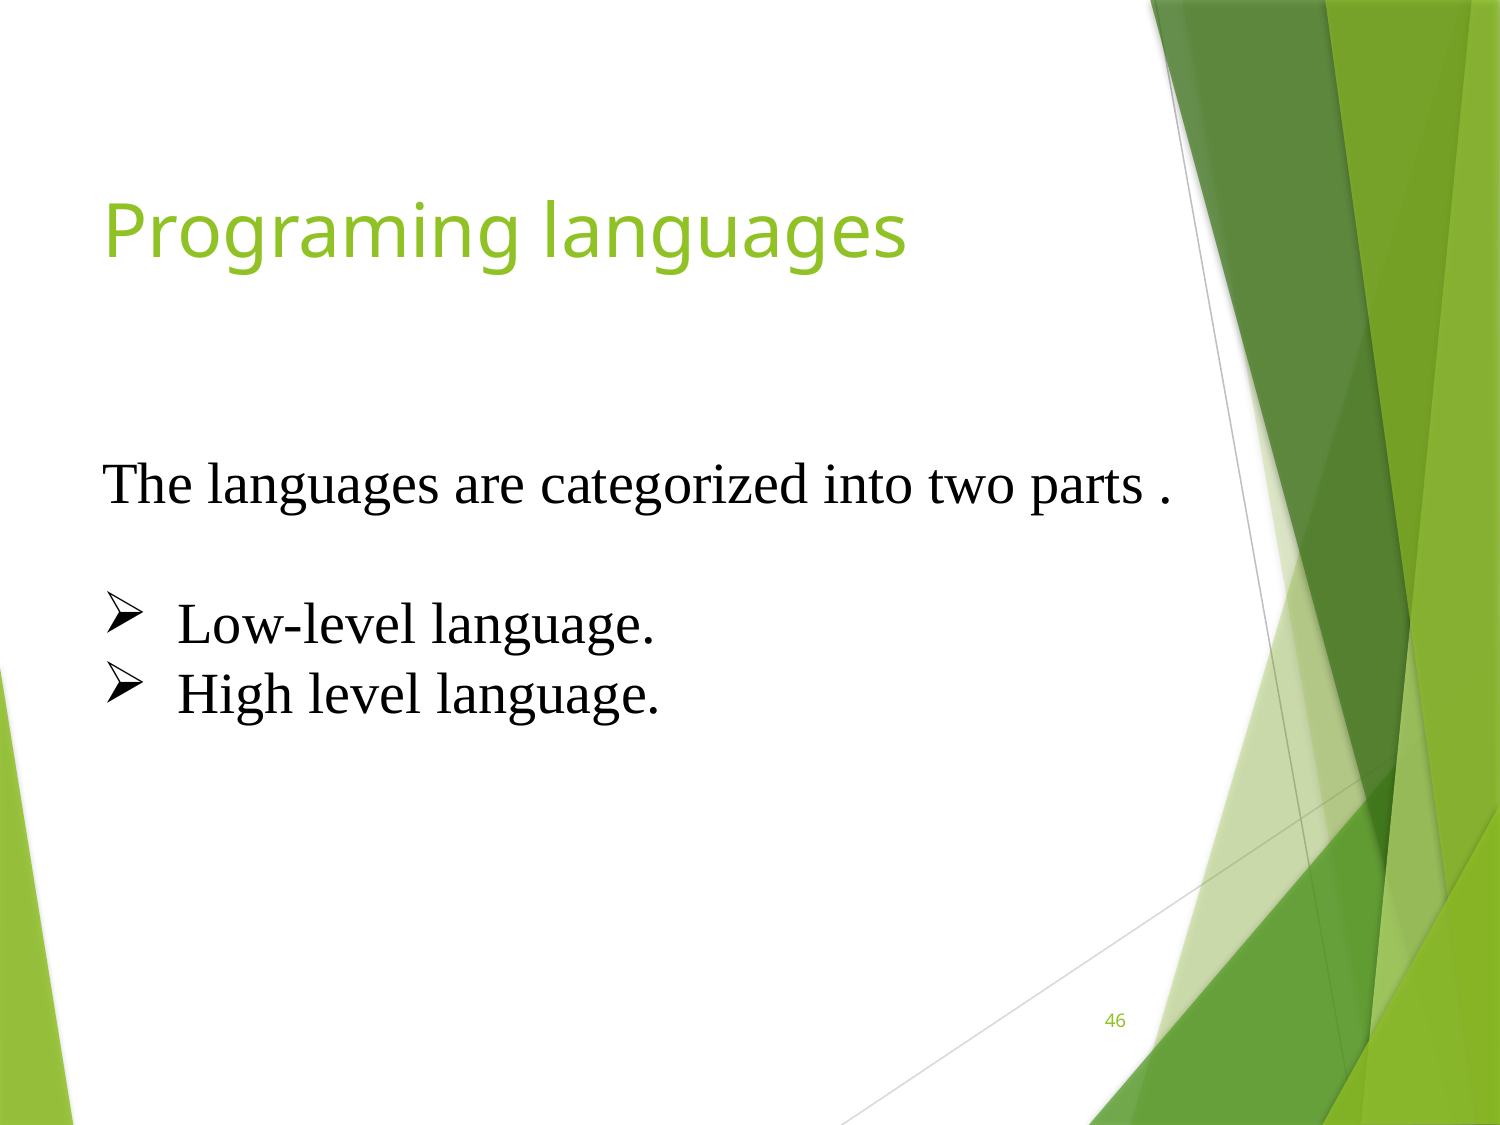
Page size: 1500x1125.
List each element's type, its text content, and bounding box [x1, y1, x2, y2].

title Programing languages [87, 174, 1233, 314]
slide_number 46 [1057, 991, 1142, 1051]
text_box The languages are categorized into two parts . Low-level language. High level language. [87, 437, 1450, 733]
